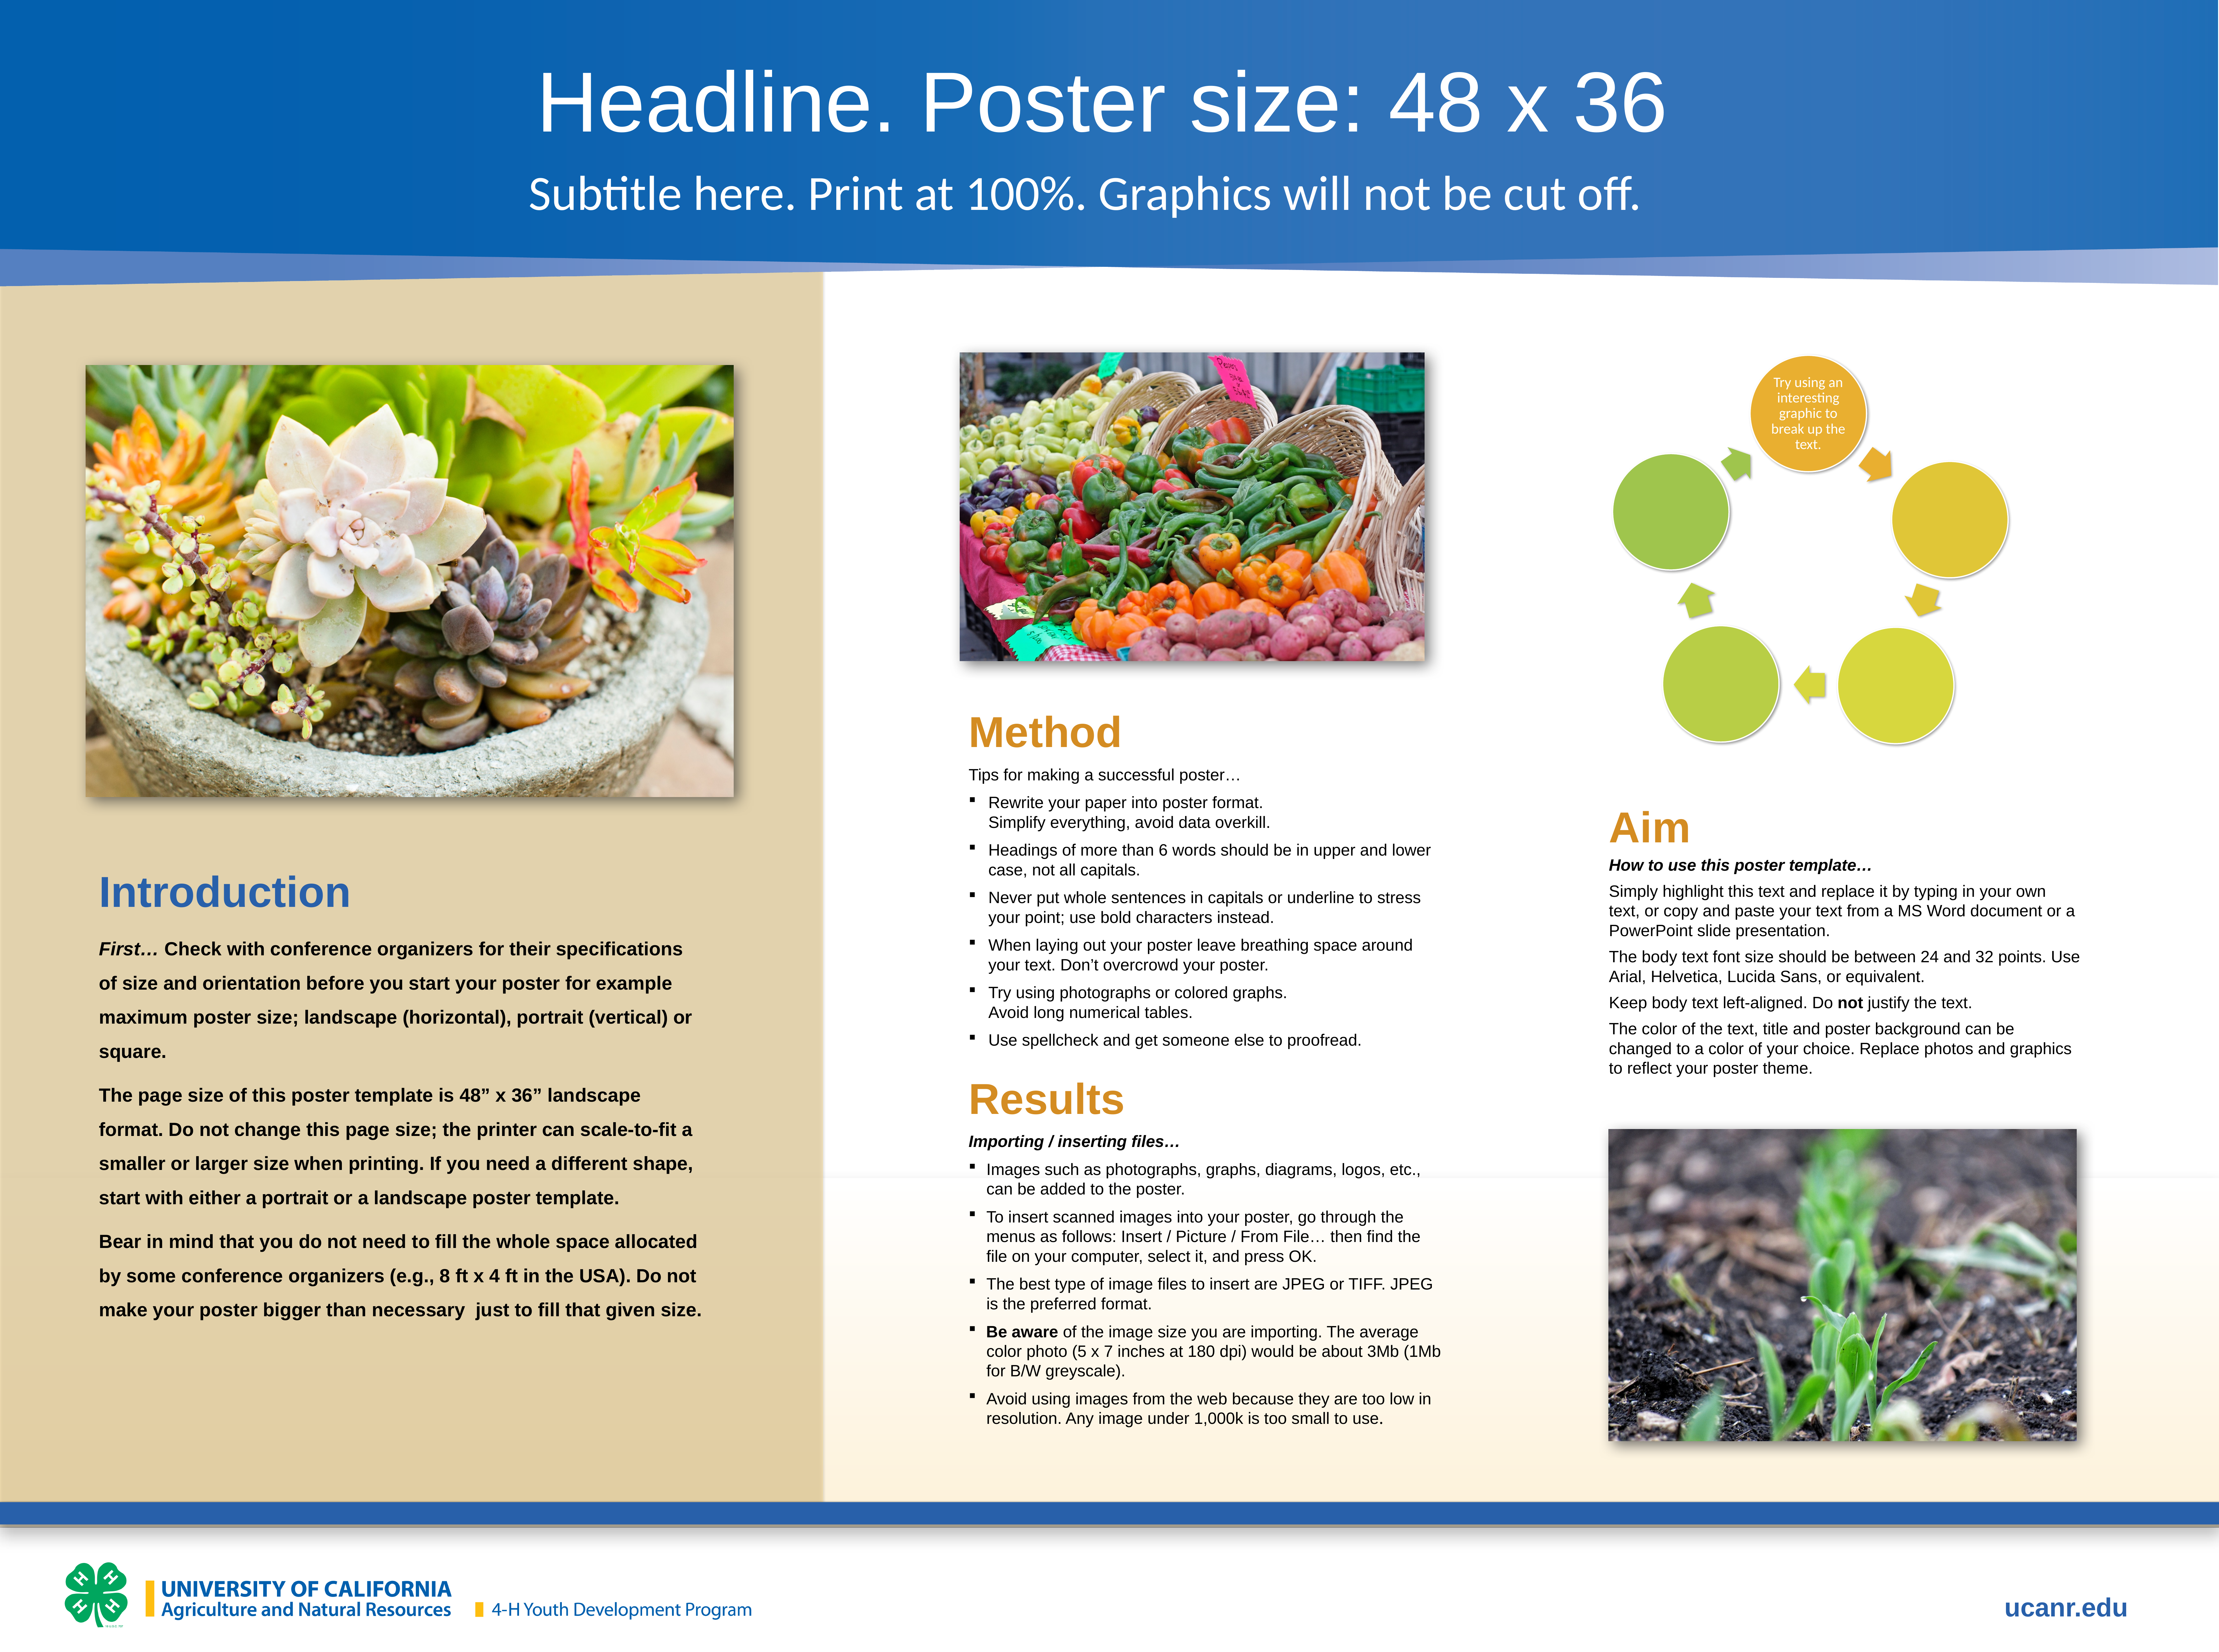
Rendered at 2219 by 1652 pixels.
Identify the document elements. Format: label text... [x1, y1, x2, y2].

title Headline. Poster size: 48 x 36 [77, 1, 2105, 208]
picture [960, 352, 1425, 661]
picture [61, 1557, 758, 1631]
text_box Aim How to use this poster template… Simply highlight this text and replace it by typing in your own text, or copy and paste your text from a MS Word document or a PowerPoint slide presentation. The body text font size should be between 24 and 32 points. Use Arial, Helvetica, Lucida Sans, or equivalent. Keep body text left-aligned. Do not justify the text. The color of the text, title and poster background can be changed to a color of your choice. Replace photos and graphics to reflect your poster theme. [1604, 797, 2086, 1080]
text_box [1608, 277, 2008, 821]
text_box Method Tips for making a successful poster… Rewrite your paper into poster format. Simplify everything, avoid data overkill. Headings of more than 6 words should be in upper and lower case, not all capitals. Never put whole sentences in capitals or underline to stress your point; use bold characters instead. When laying out your poster leave breathing space around your text. Don’t overcrowd your poster. Try using photographs or colored graphs. Avoid long numerical tables. Use spellcheck and get someone else to proofread. Results Importing / inserting files… Images such as photographs, graphs, diagrams, logos, etc., can be added to the poster. To insert scanned images into your poster, go through the menus as follows: Insert / Picture / From File… then find the file on your computer, select it, and press OK. The best type of image files to insert are JPEG or TIFF. JPEG is the preferred format. Be aware of the image size you are importing. The average color photo (5 x 7 inches at 180 dpi) would be about 3Mb (1Mb for B/W greyscale). Avoid using images from the web because they are too low in resolution. Any image under 1,000k is too small to use. [942, 678, 1469, 1474]
subtitle Subtitle here. Print at 100%. Graphics will not be cut off. [209, 150, 1973, 267]
picture [86, 365, 734, 797]
picture [1608, 1129, 2077, 1441]
picture [0, 0, 2218, 296]
text_box Introduction First… Check with conference organizers for their specifications of size and orientation before you start your poster for example maximum poster size; landscape (horizontal), portrait (vertical) or square. The page size of this poster template is 48” x 36” landscape format. Do not change this page size; the printer can scale-to-fit a smaller or larger size when printing. If you need a different shape, start with either a portrait or a landscape poster template. Bear in mind that you do not need to fill the whole space allocated by some conference organizers (e.g., 8 ft x 4 ft in the USA). Do not make your poster bigger than necessary just to fill that given size. [75, 825, 728, 1557]
